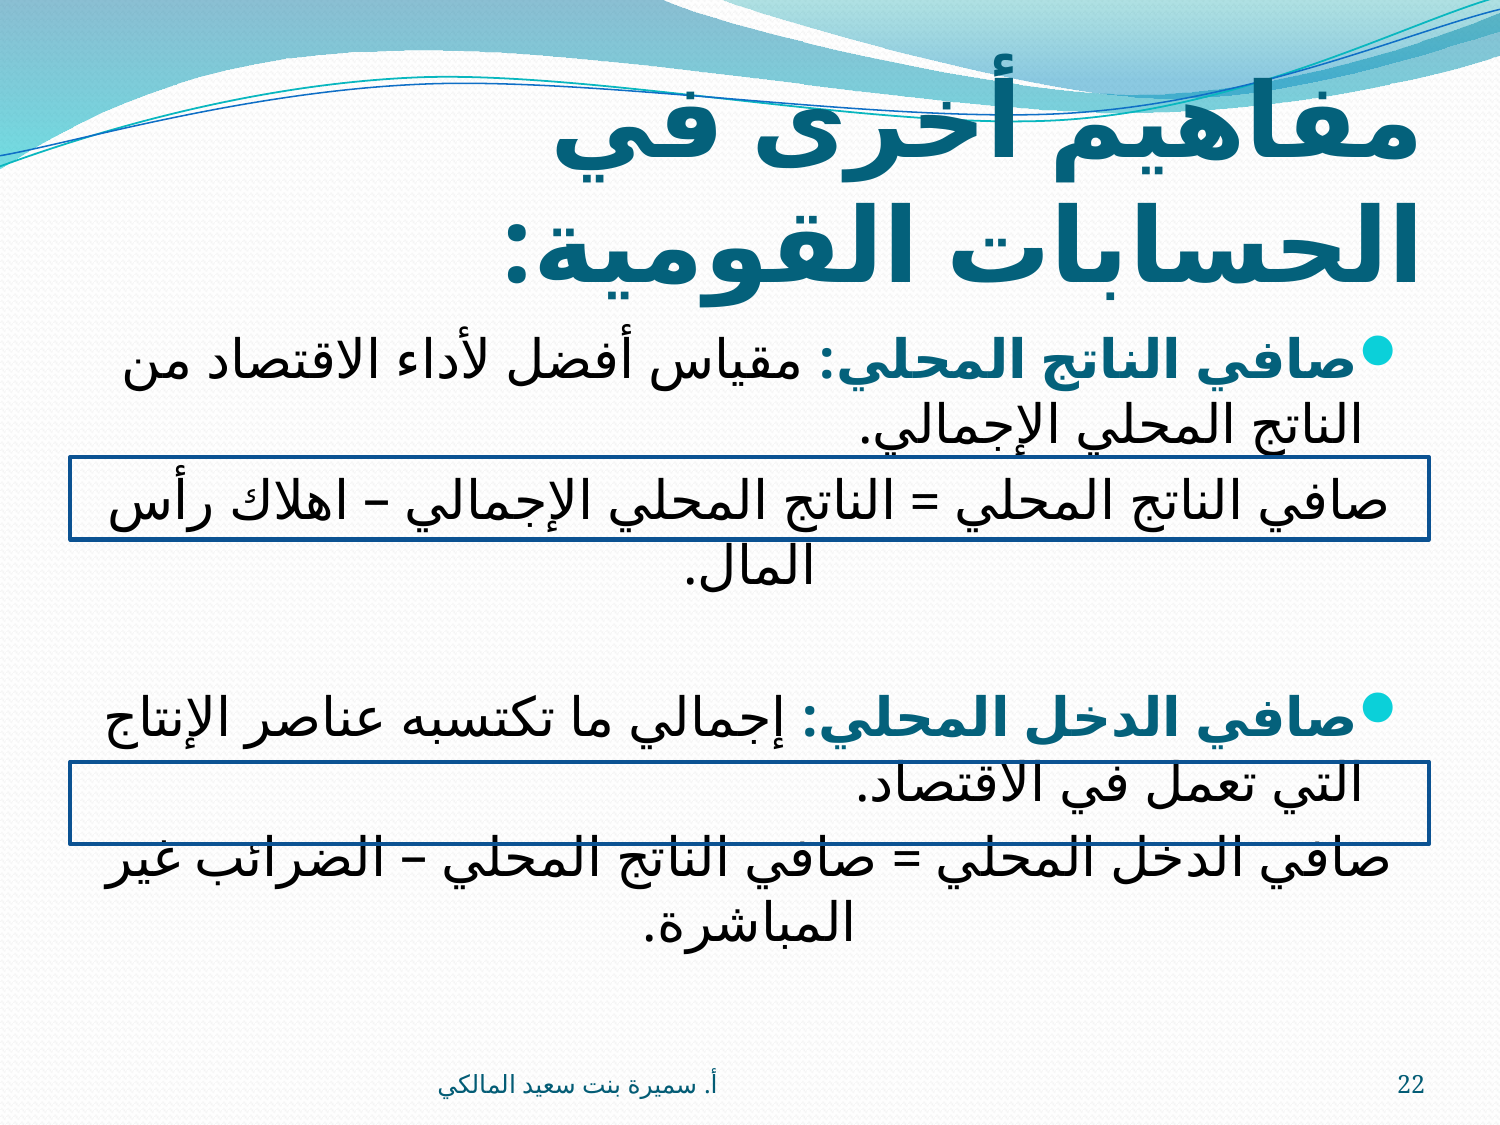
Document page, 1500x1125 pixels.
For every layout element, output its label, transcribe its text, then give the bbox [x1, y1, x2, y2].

slide_number 22 [1299, 1042, 1425, 1103]
text_box [68, 455, 1431, 542]
footer أ. سميرة بنت سعيد المالكي [437, 1042, 988, 1103]
list صافي الناتج المحلي: مقياس أفضل لأداء الاقتصاد من الناتج المحلي الإجمالي. صافي الناتج المحلي = الناتج المحلي الإجمالي – اهلاك رأس المال. صافي الدخل المحلي: إجمالي ما تكتسبه عناصر الإنتاج التي تعمل في الاقتصاد. صافي الدخل المحلي = صافي الناتج المحلي – الضرائب غير المباشرة. [75, 317, 1425, 455]
list صافي الناتج المحلي: مقياس أفضل لأداء الاقتصاد من الناتج المحلي الإجمالي. صافي الناتج المحلي = الناتج المحلي الإجمالي – اهلاك رأس المال. صافي الدخل المحلي: إجمالي ما تكتسبه عناصر الإنتاج التي تعمل في الاقتصاد. صافي الدخل المحلي = صافي الناتج المحلي – الضرائب غير المباشرة. [75, 542, 1425, 760]
text_box [68, 760, 1431, 846]
title مفاهيم أخرى في الحسابات القومية: [75, 115, 1425, 303]
list صافي الناتج المحلي: مقياس أفضل لأداء الاقتصاد من الناتج المحلي الإجمالي. صافي الناتج المحلي = الناتج المحلي الإجمالي – اهلاك رأس المال. صافي الدخل المحلي: إجمالي ما تكتسبه عناصر الإنتاج التي تعمل في الاقتصاد. صافي الدخل المحلي = صافي الناتج المحلي – الضرائب غير المباشرة. [75, 846, 1425, 1038]
